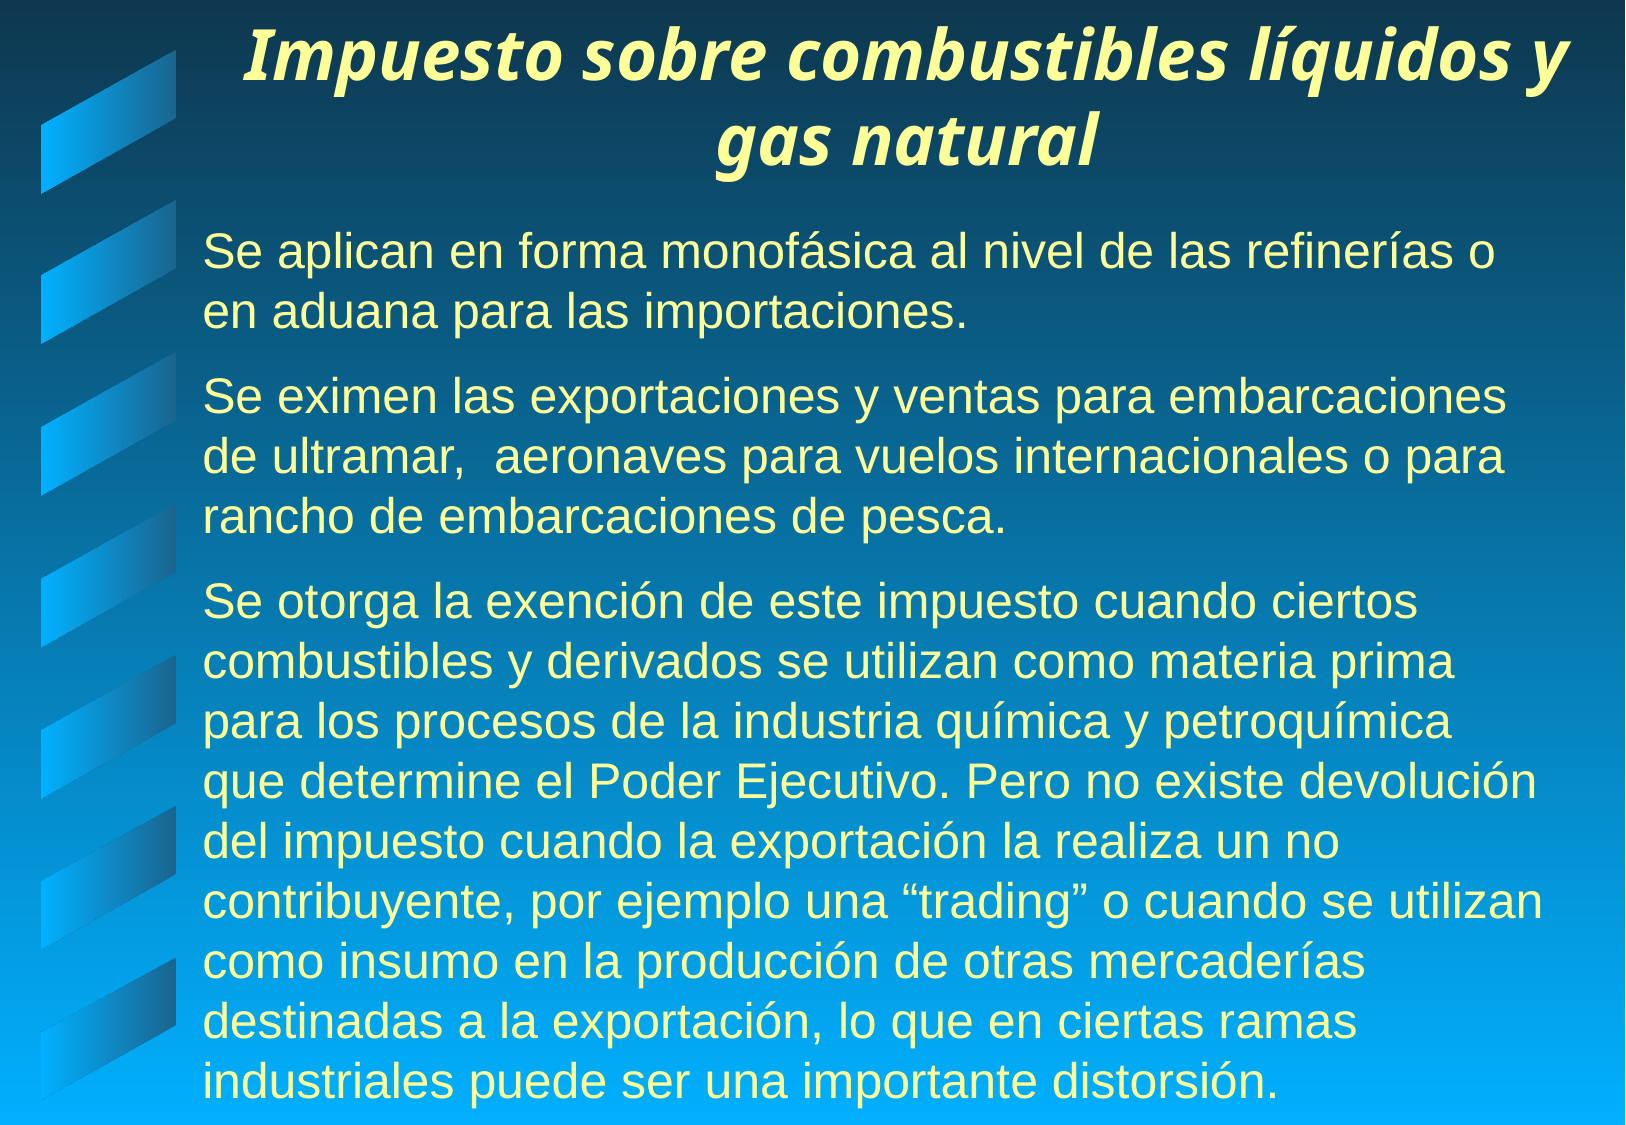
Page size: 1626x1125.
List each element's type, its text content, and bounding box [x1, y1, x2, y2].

text_box Se aplican en forma monofásica al nivel de las refinerías o en aduana para las importaciones. Se eximen las exportaciones y ventas para embarcaciones de ultramar, aeronaves para vuelos internacionales o para rancho de embarcaciones de pesca. Se otorga la exención de este impuesto cuando ciertos combustibles y derivados se utilizan como materia prima para los procesos de la industria química y petroquímica que determine el Poder Ejecutivo. Pero no existe devolución del impuesto cuando la exportación la realiza un no contribuyente, por ejemplo una “trading” o cuando se utilizan como insumo en la producción de otras mercaderías destinadas a la exportación, lo que en ciertas ramas industriales puede ser una importante distorsión. [187, 211, 1563, 1117]
title Impuesto sobre combustibles líquidos y gas natural [216, 68, 1599, 188]
